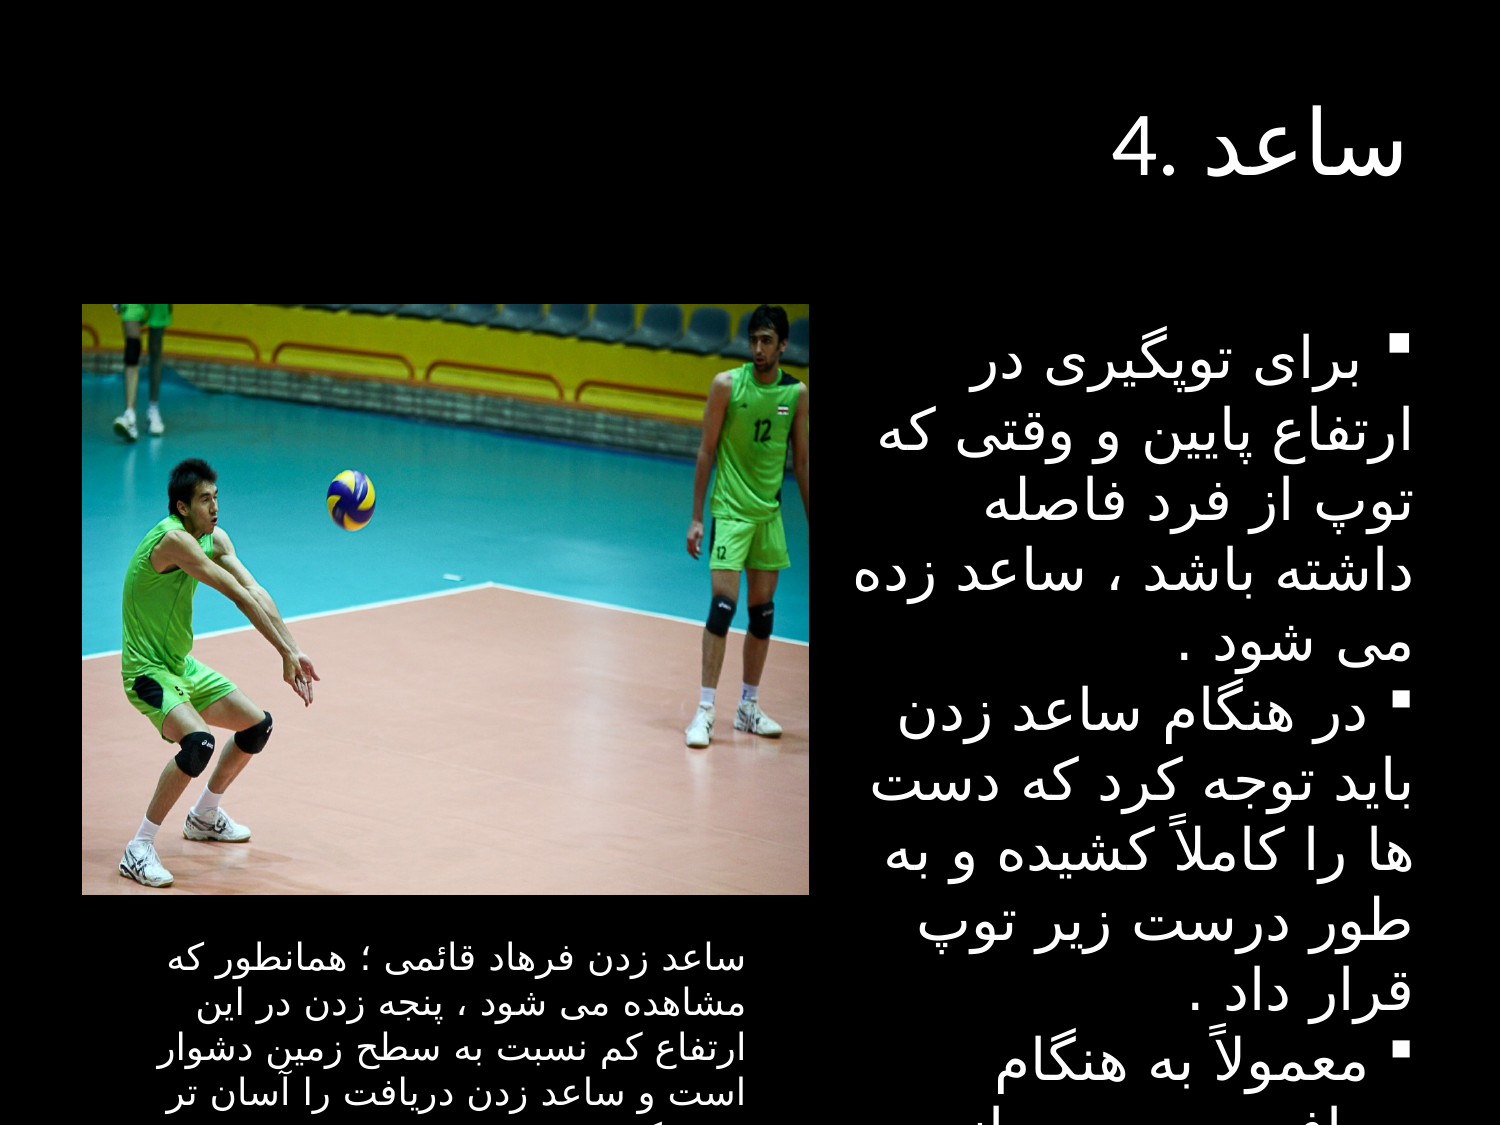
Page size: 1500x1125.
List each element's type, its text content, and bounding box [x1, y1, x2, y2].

text_box ساعد زدن فرهاد قائمی ؛ همانطور که مشاهده می شود ، پنجه زدن در این ارتفاع کم نسبت به سطح زمین دشوار است و ساعد زدن دریافت را آسان تر می کند . [117, 925, 762, 1125]
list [81, 304, 809, 896]
picture [0, 0, 1500, 1125]
text_box برای توپگیری در ارتفاع پایین و وقتی که توپ از فرد فاصله داشته باشد ، ساعد زده می شود . در هنگام ساعد زدن باید توجه کرد که دست ها را کاملاً کشیده و به طور درست زیر توپ قرار داد . معمولاً به هنگام دریافت سرویس از ساعد استفاده می گردد . [831, 304, 1430, 1125]
title 4. ساعد [75, 45, 1425, 233]
